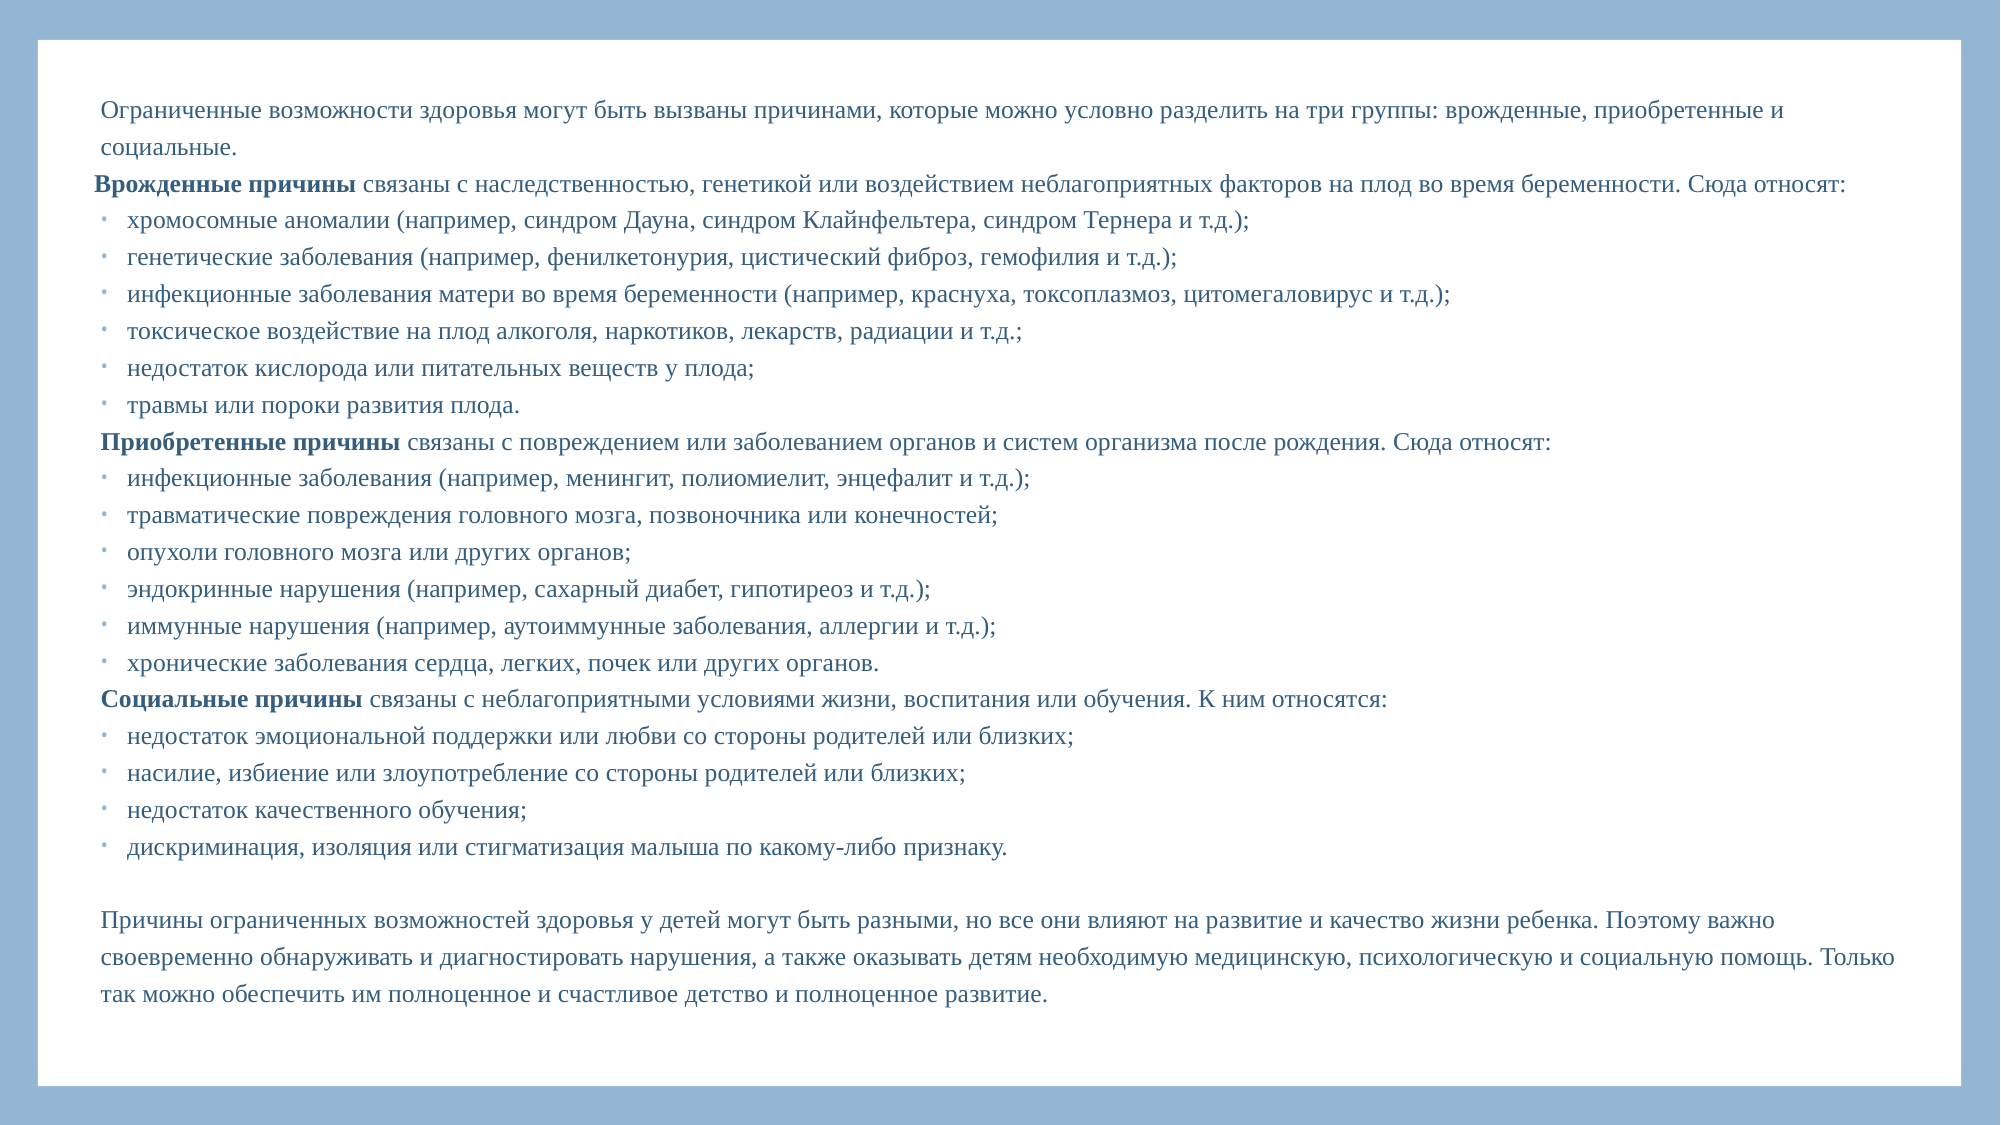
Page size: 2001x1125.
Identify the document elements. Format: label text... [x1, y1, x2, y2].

list Ограниченные возможности здоровья могут быть вызваны причинами, которые можно условно разделить на три группы: врожденные, приобретенные и социальные. Врожденные причины связаны с наследственностью, генетикой или воздействием неблагоприятных факторов на плод во время беременности. Сюда относят: хромосомные аномалии (например, синдром Дауна, синдром Клайнфельтера, синдром Тернера и т.д.); генетические заболевания (например, фенилкетонурия, цистический фиброз, гемофилия и т.д.); инфекционные заболевания матери во время беременности (например, краснуха, токсоплазмоз, цитомегаловирус и т.д.); токсическое воздействие на плод алкоголя, наркотиков, лекарств, радиации и т.д.; недостаток кислорода или питательных веществ у плода; травмы или пороки развития плода. Приобретенные причины связаны с повреждением или заболеванием органов и систем организма после рождения. Сюда относят: инфекционные заболевания (например, менингит, полиомиелит, энцефалит и т.д.); травматические повреждения головного мозга, позвоночника или конечностей; опухоли головного мозга или других органов; эндокринные нарушения (например, сахарный диабет, гипотиреоз и т.д.); иммунные нарушения (например, аутоиммунные заболевания, аллергии и т.д.); хронические заболевания сердца, легких, почек или других органов. Социальные причины связаны с неблагоприятными условиями жизни, воспитания или обучения. К ним относятся: недостаток эмоциональной поддержки или любви со стороны родителей или близких; насилие, избиение или злоупотребление со стороны родителей или близких; недостаток качественного обучения; дискриминация, изоляция или стигматизация малыша по какому-либо признаку. Причины ограниченных возможностей здоровья у детей могут быть разными, но все они влияют на развитие и качество жизни ребенка. Поэтому важно своевременно обнаруживать и диагностировать нарушения, а также оказывать детям необходимую медицинскую, психологическую и социальную помощь. Только так можно обеспечить им полноценное и счастливое детство и полноценное развитие. [79, 79, 1919, 1049]
